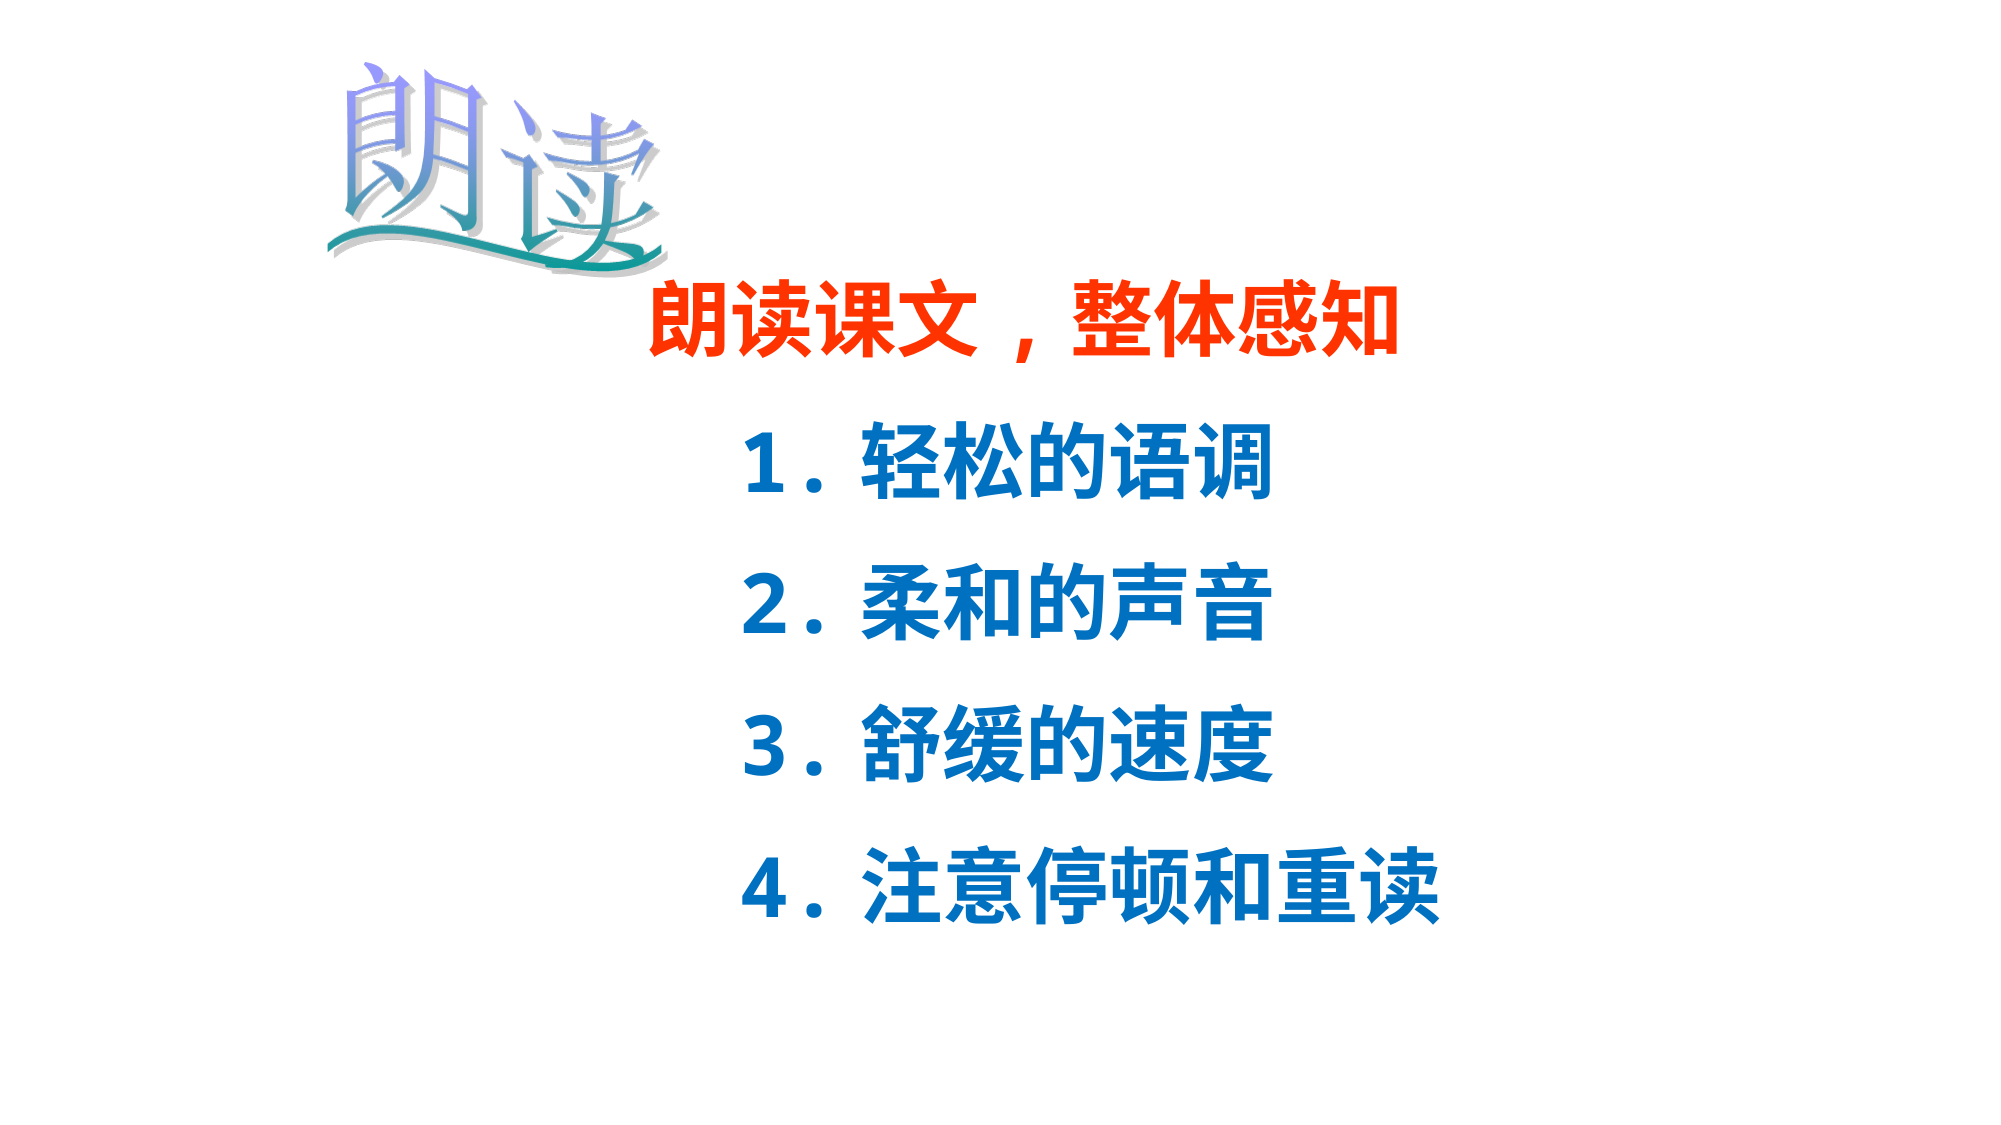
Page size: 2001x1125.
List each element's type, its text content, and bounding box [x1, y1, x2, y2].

picture [327, 54, 668, 282]
text_box 朗读课文,整体感知 1.轻松的语调 2.柔和的声音 3.舒缓的速度 4.注意停顿和重读 [574, 259, 1562, 942]
